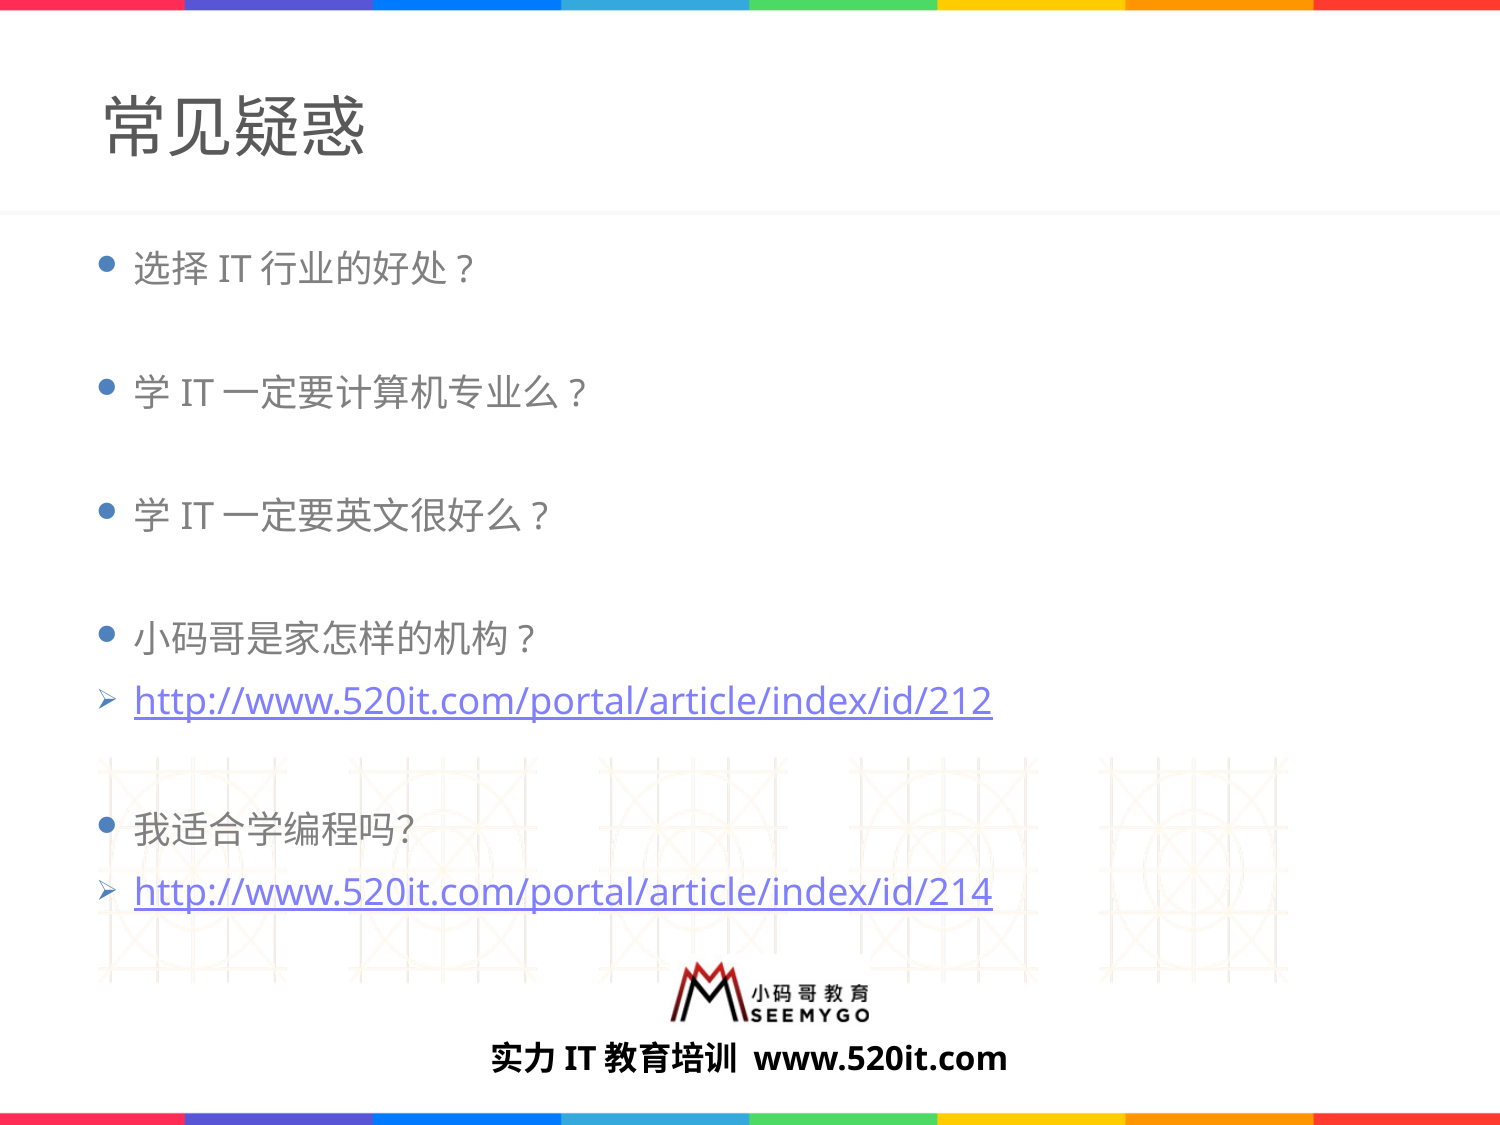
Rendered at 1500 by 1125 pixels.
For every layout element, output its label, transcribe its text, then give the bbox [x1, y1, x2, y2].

list 选择IT行业的好处? 学IT一定要计算机专业么? 学IT一定要英文很好么? 小码哥是家怎样的机构? http://www.520it.com/portal/article/index/id/212 我适合学编程吗？ http://www.520it.com/portal/article/index/id/214 [81, 237, 1416, 1005]
picture [0, 216, 1500, 1125]
picture [0, 0, 1500, 211]
title 常见疑惑 [85, 77, 1419, 214]
